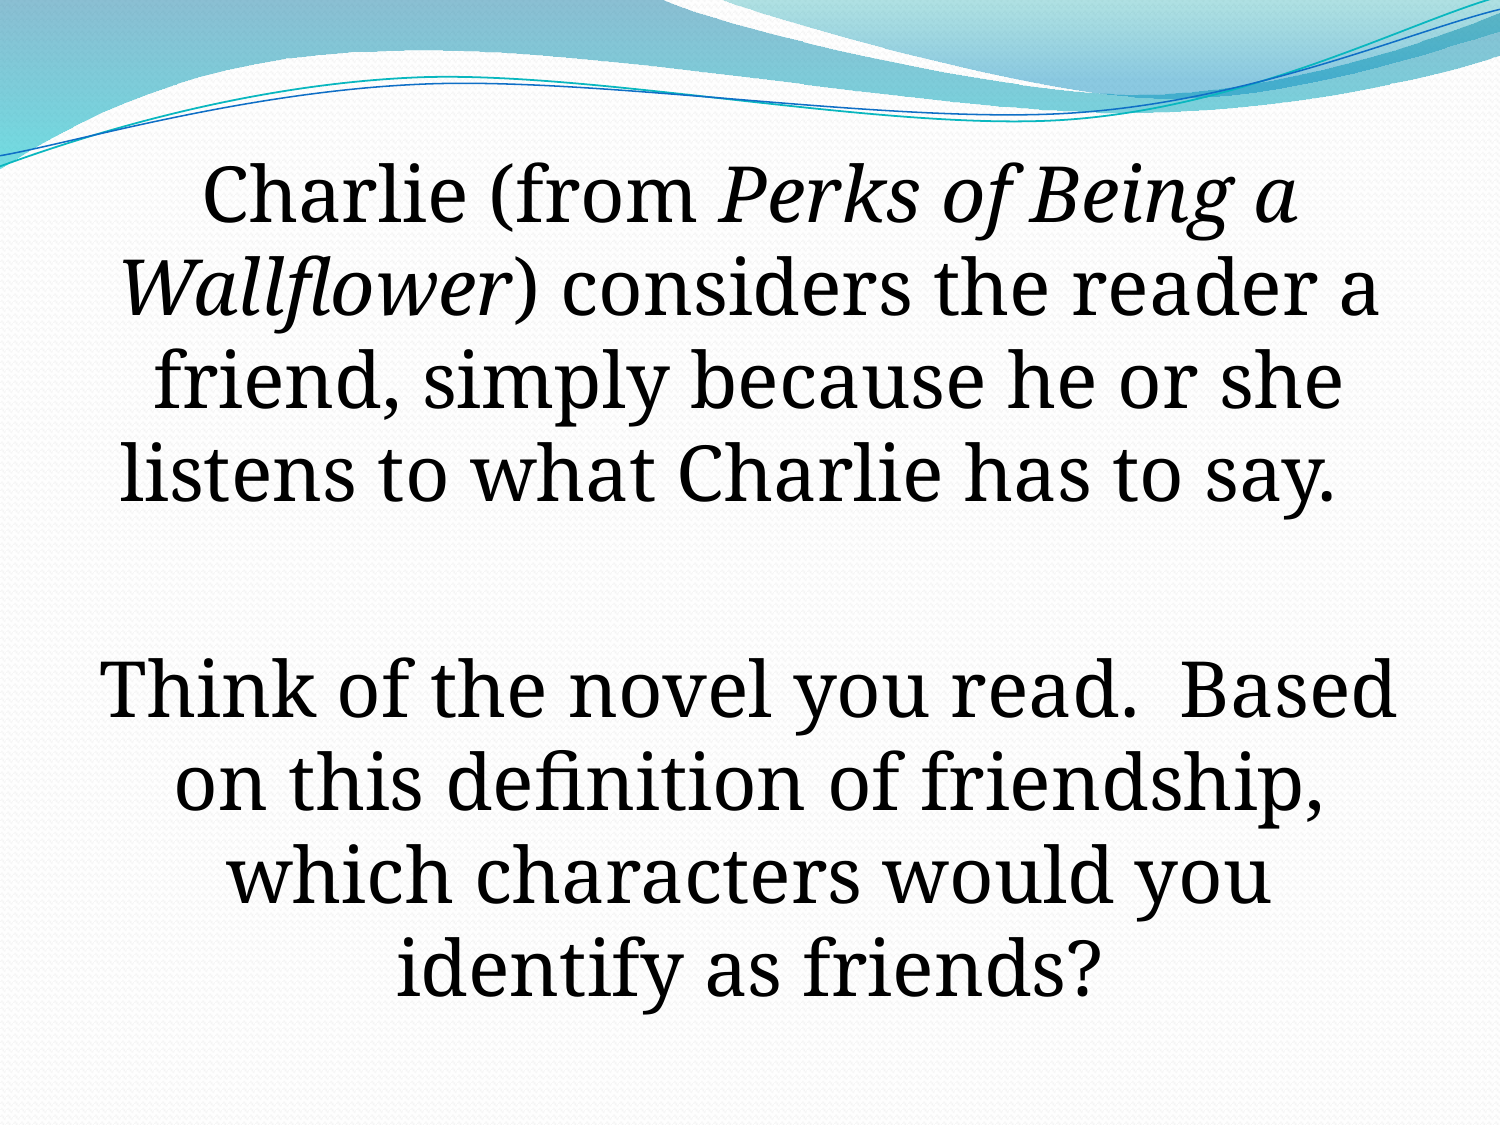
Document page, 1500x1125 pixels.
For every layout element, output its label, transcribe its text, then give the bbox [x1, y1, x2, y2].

list Charlie (from Perks of Being a Wallflower) considers the reader a friend, simply because he or she listens to what Charlie has to say. Think of the novel you read. Based on this definition of friendship, which characters would you identify as friends? [75, 137, 1425, 1038]
